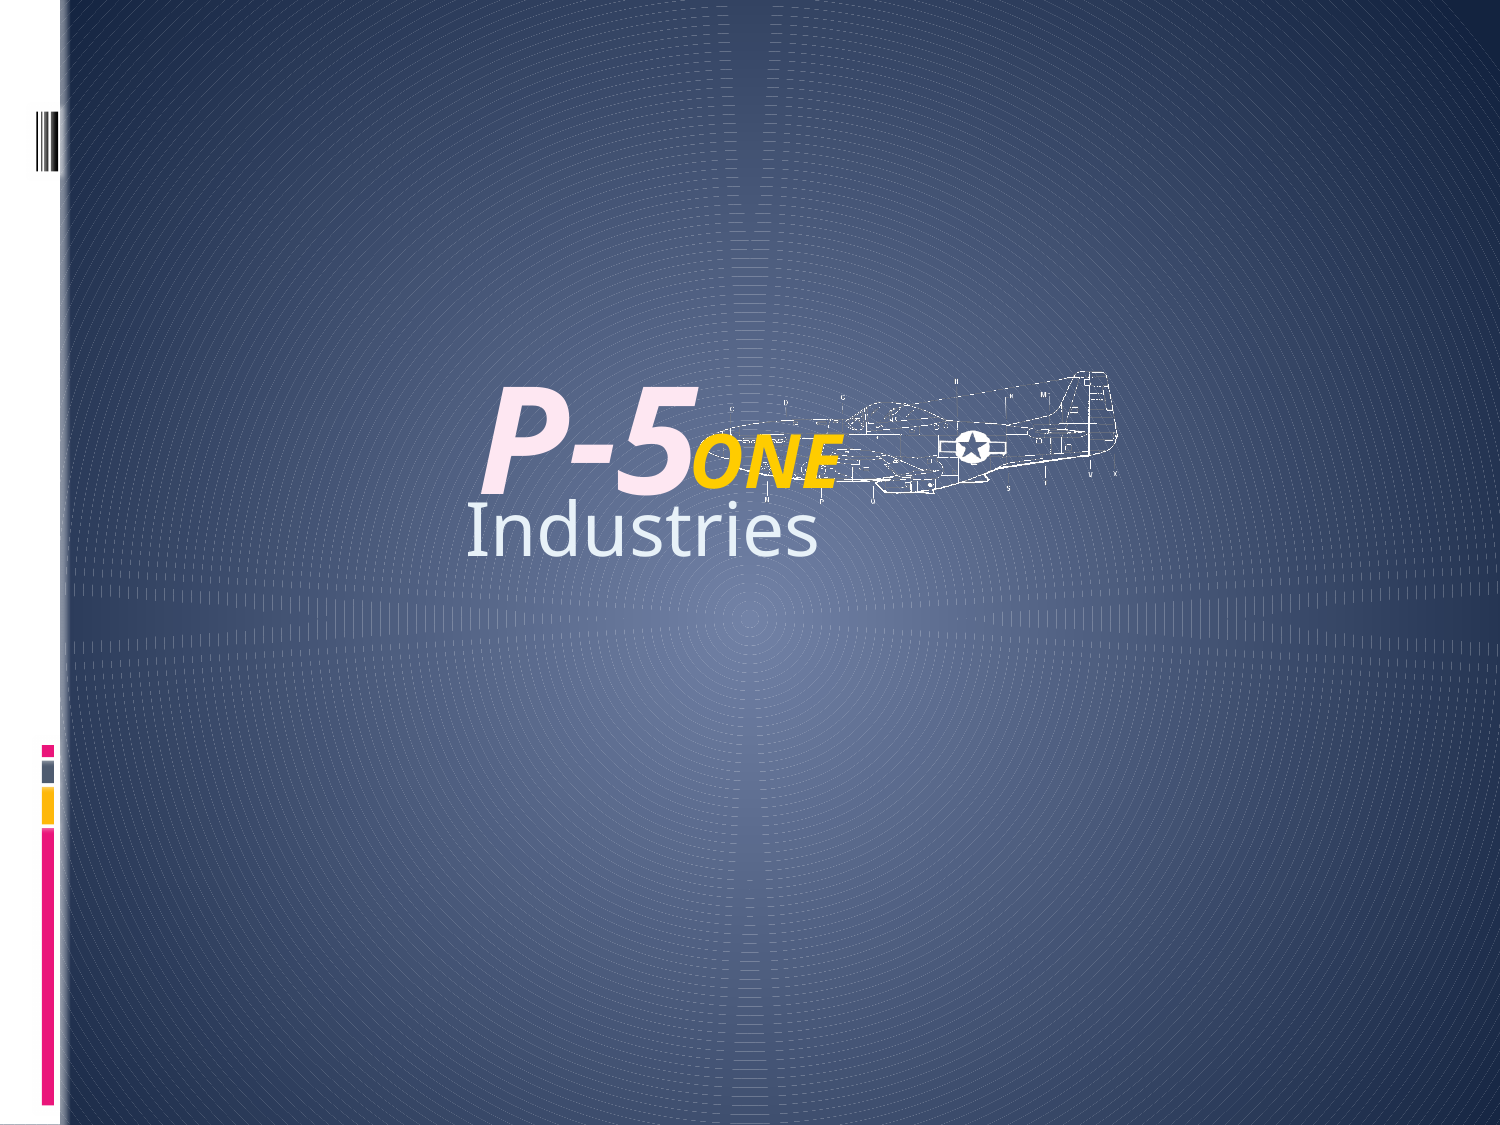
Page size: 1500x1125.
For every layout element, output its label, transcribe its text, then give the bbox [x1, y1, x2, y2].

subtitle Industries [448, 0, 1288, 579]
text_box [677, 362, 1133, 506]
